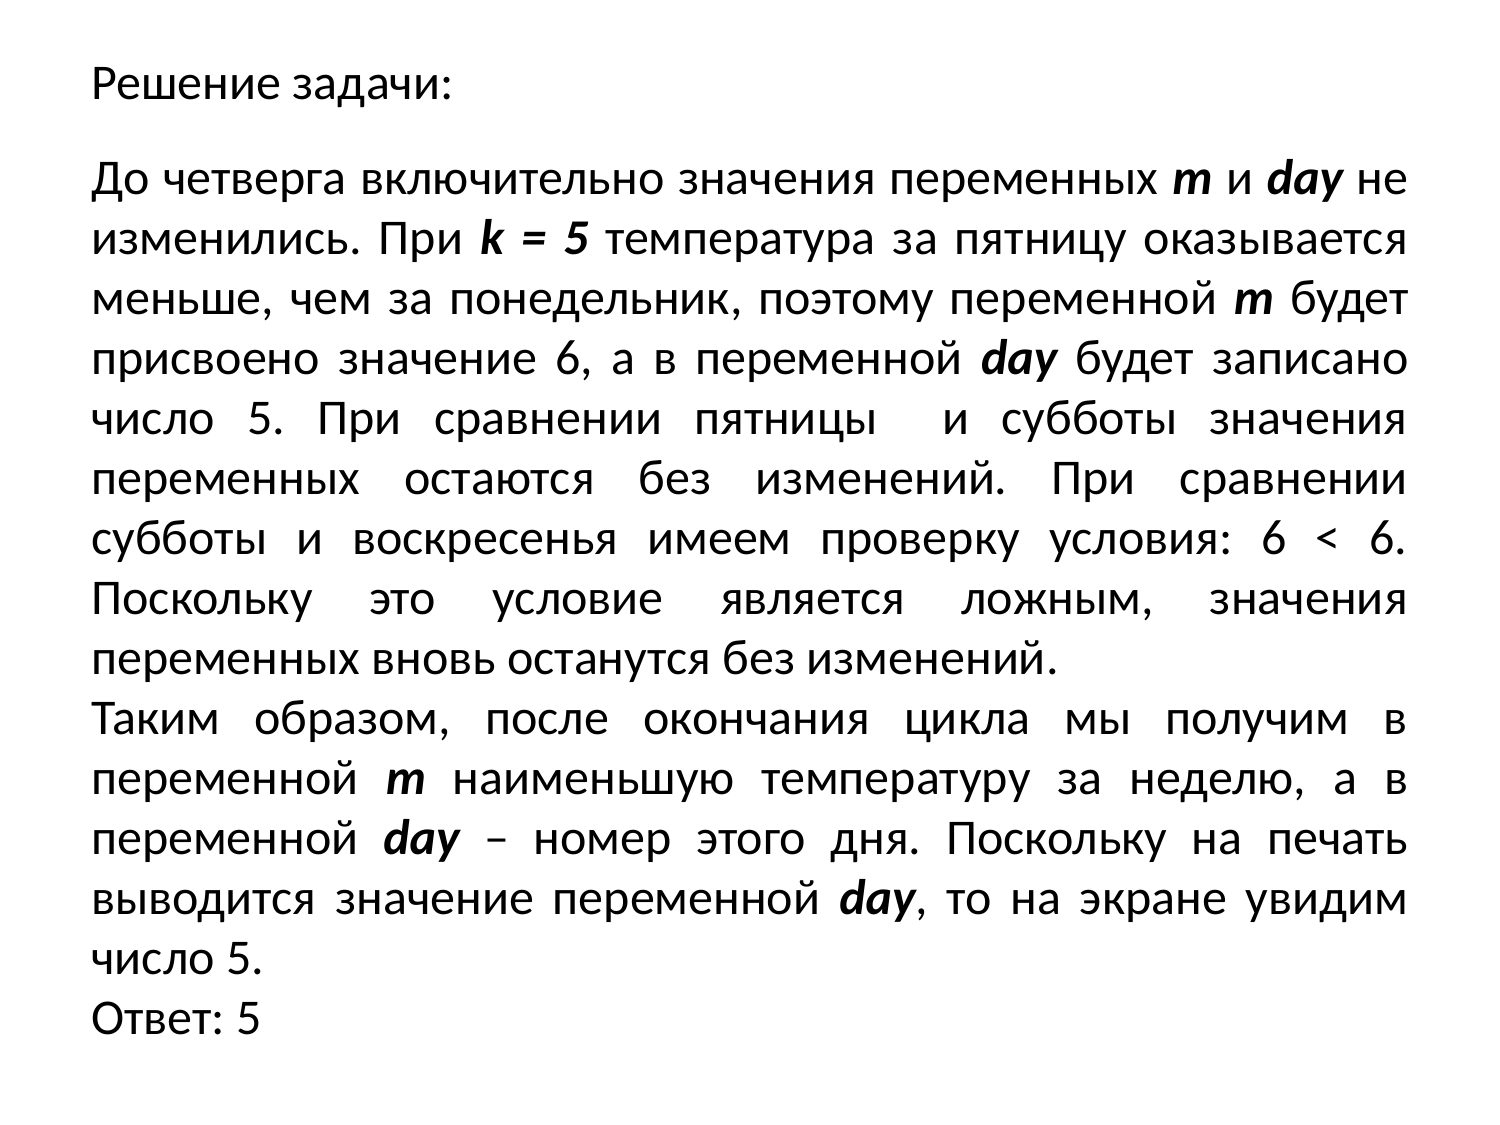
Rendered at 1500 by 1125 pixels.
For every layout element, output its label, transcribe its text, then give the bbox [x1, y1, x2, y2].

text_box Решение задачи: [76, 42, 526, 118]
text_box До четверга включительно значения переменных m и day не изменились. При k = 5 температура за пятницу оказывается меньше, чем за понедельник, поэтому переменной m будет присвоено значение 6, а в переменной day будет записано число 5. При сравнении пятницы и субботы значения переменных остаются без изменений. При сравнении субботы и воскресенья имеем проверку условия: 6 < 6. Поскольку это условие является ложным, значения переменных вновь останутся без изменений. Таким образом, после окончания цикла мы получим в переменной m наименьшую температуру за неделю, а в переменной day – номер этого дня. Поскольку на печать выводится значение переменной day, то на экране увидим число 5. Ответ: 5 [76, 137, 1424, 1052]
